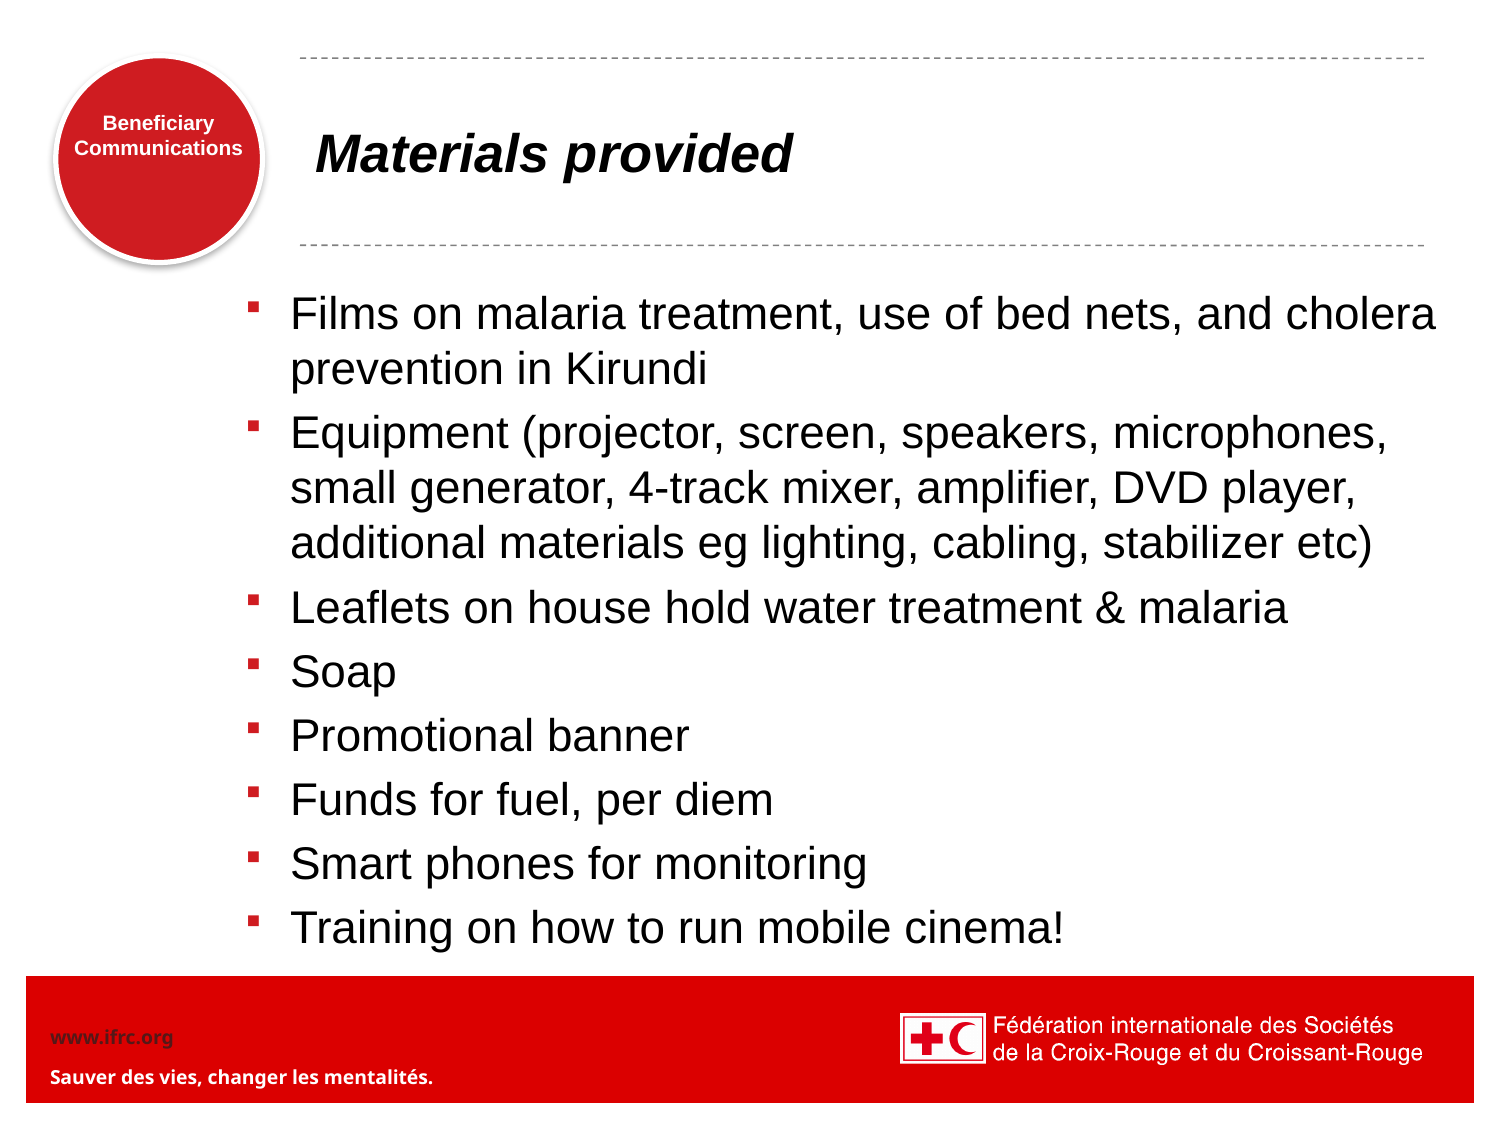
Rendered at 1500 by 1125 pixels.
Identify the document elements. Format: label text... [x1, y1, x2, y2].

list Films on malaria treatment, use of bed nets, and cholera prevention in Kirundi Equipment (projector, screen, speakers, microphones, small generator, 4-track mixer, amplifier, DVD player, additional materials eg lighting, cabling, stabilizer etc) Leaflets on house hold water treatment & malaria Soap Promotional banner Funds for fuel, per diem Smart phones for monitoring Training on how to run mobile cinema! [229, 276, 1495, 991]
title Materials provided [299, 57, 1426, 246]
picture [900, 1013, 1422, 1065]
